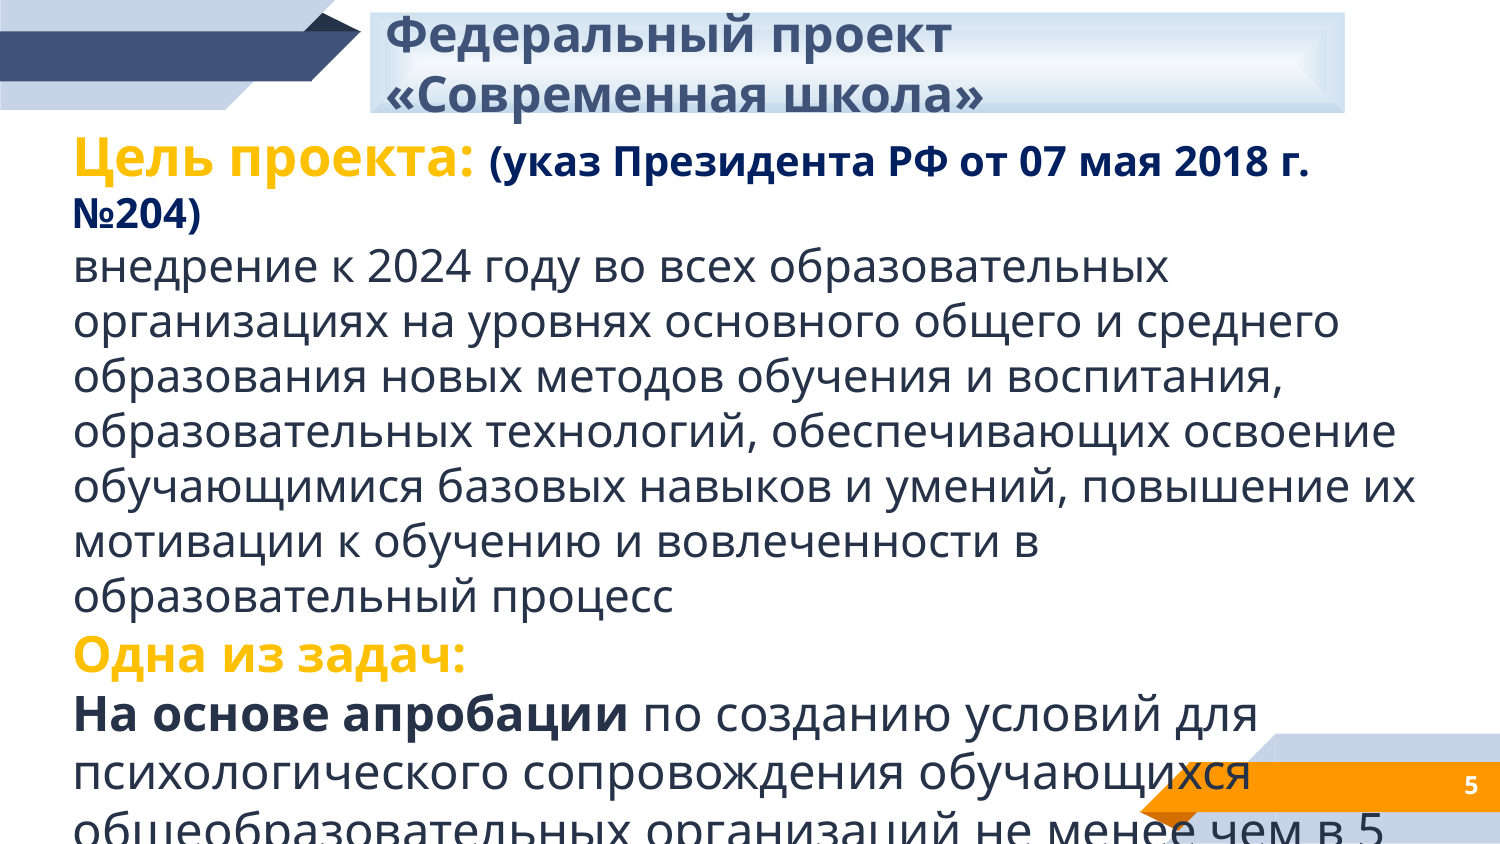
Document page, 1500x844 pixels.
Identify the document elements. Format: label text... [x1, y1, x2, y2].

title Федеральный проект «Современная школа» [370, 12, 1345, 113]
slide_number 5 [1448, 760, 1494, 813]
text_box Цель проекта: (указ Президента РФ от 07 мая 2018 г. №204) внедрение к 2024 году во всех образовательных организациях на уровнях основного общего и среднего образования новых методов обучения и воспитания, образовательных технологий, обеспечивающих освоение обучающимися базовых навыков и умений, повышение их мотивации к обучению и вовлеченности в образовательный процесс Одна из задач: На основе апробации по созданию условий для психологического сопровождения обучающихся общеобразовательных организаций не менее чем в 5 субъектах РФ сформировать методические рекомендации по системе функционирования психологических служб в общеобразовательных организациях [45, 114, 1448, 844]
